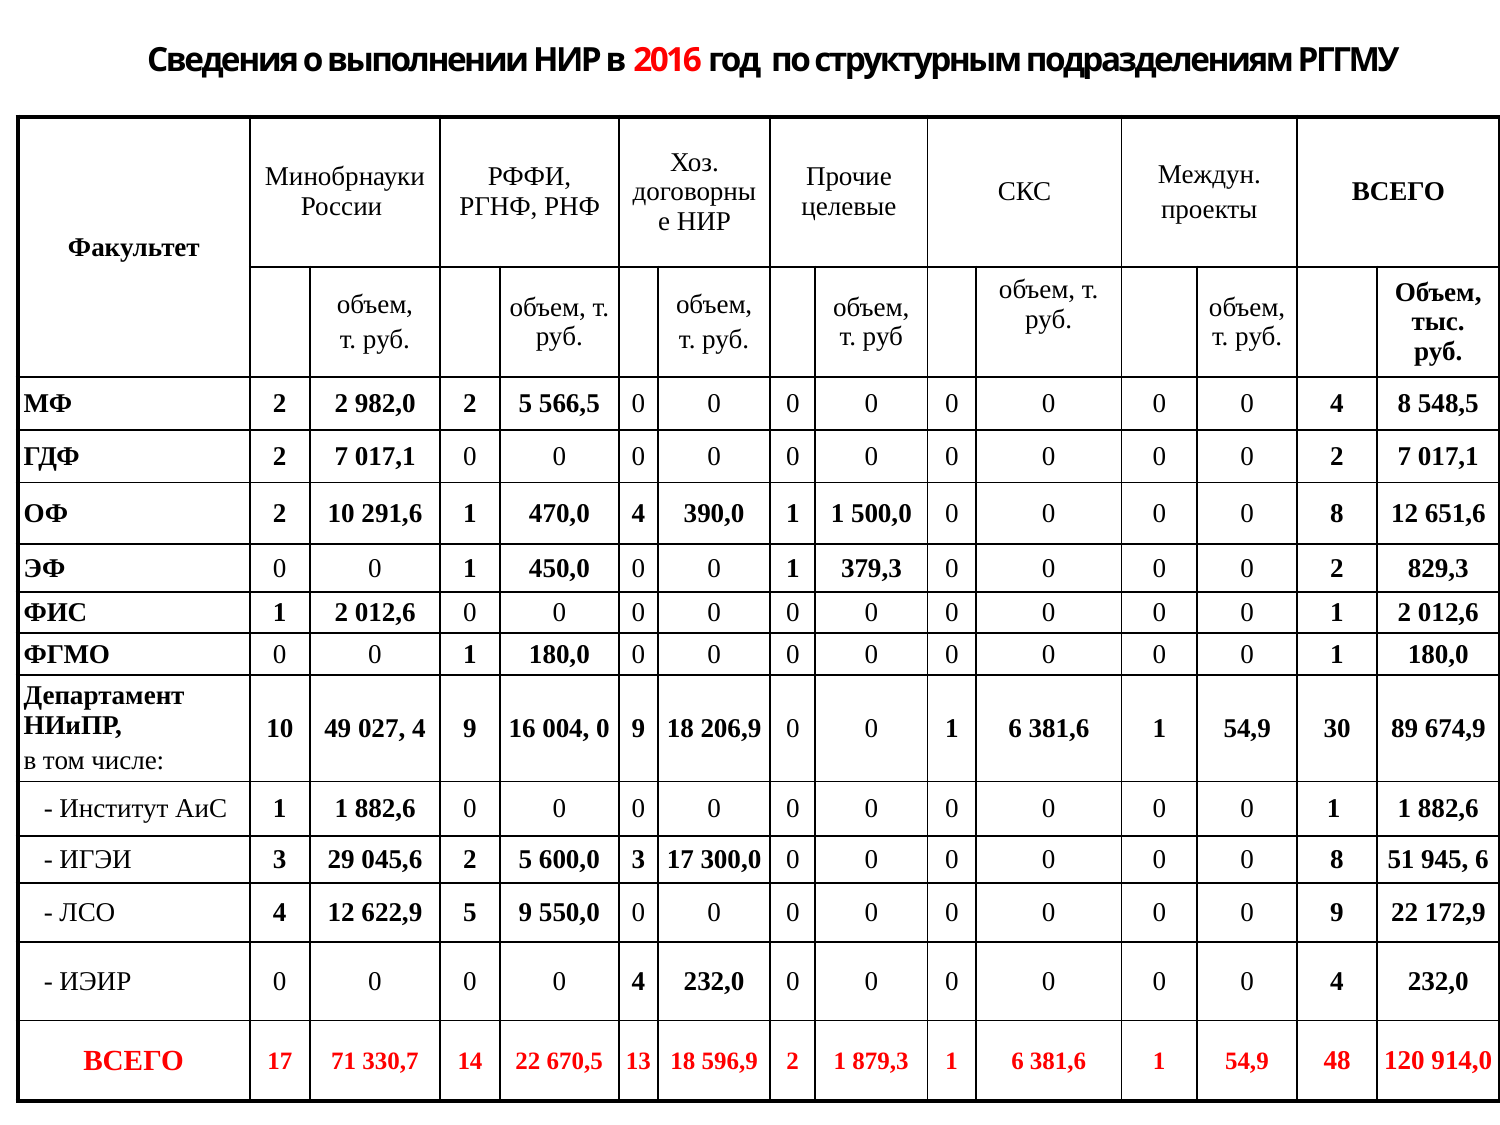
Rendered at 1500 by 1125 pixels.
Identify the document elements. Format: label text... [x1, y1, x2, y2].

table_cell 7 017,1 [1378, 431, 1498, 482]
table_cell 8 548,5 [1378, 378, 1498, 429]
table_cell объем, т. руб. [977, 268, 1121, 376]
table_cell 13 [620, 1021, 657, 1099]
table_cell 6 381,6 [977, 1021, 1121, 1099]
table_cell 0 [928, 431, 975, 482]
table_cell 30 [1298, 676, 1376, 781]
table_cell 0 [1198, 431, 1296, 482]
table_cell 0 [659, 782, 769, 835]
table_cell 5 600,0 [501, 837, 618, 882]
table_cell 8 [1298, 837, 1376, 882]
table_cell 5 [441, 884, 499, 941]
table_cell 3 [620, 837, 657, 882]
table_cell - ИГЭИ [20, 837, 249, 882]
table_cell объем, т. руб. [659, 268, 769, 376]
table_cell 0 [620, 378, 657, 429]
table_cell 0 [816, 634, 927, 674]
table_cell 1 879,3 [816, 1021, 927, 1099]
table_cell 54,9 [1198, 676, 1296, 781]
table_header Хоз. договорные НИР [620, 119, 769, 266]
table_cell 0 [1198, 634, 1296, 674]
table_cell 51 945, 6 [1378, 837, 1498, 882]
table_cell 2 [441, 378, 499, 429]
table_cell 0 [659, 634, 769, 674]
table_cell 0 [620, 593, 657, 632]
table_cell 1 [441, 545, 499, 591]
table_cell 0 [928, 593, 975, 632]
table_cell 0 [816, 884, 927, 941]
table_cell 0 [501, 943, 618, 1020]
table_cell 0 [1122, 431, 1196, 482]
table_cell Департамент НИиПР, в том числе: [20, 676, 249, 781]
table_cell 9 550,0 [501, 884, 618, 941]
table_cell 0 [816, 676, 927, 781]
table_cell 1 [928, 1021, 975, 1099]
table_cell ОФ [20, 483, 249, 543]
table_cell 0 [1122, 943, 1196, 1020]
table_header Факультет [20, 119, 249, 376]
table_cell 0 [659, 378, 769, 429]
table_cell 0 [977, 431, 1121, 482]
table_cell ЭФ [20, 545, 249, 591]
table_cell 2 012,6 [311, 593, 439, 632]
table_cell 2 [251, 431, 309, 482]
table_cell 0 [1122, 634, 1196, 674]
table_cell 0 [620, 431, 657, 482]
table_cell 379,3 [816, 545, 927, 591]
table_cell 0 [928, 782, 975, 835]
table_cell 16 004, 0 [501, 676, 618, 781]
table_cell 0 [928, 483, 975, 543]
table_cell 0 [771, 884, 814, 941]
table_cell 4 [1298, 943, 1376, 1020]
table_cell 450,0 [501, 545, 618, 591]
table_cell 0 [771, 593, 814, 632]
table_header Прочие целевые [771, 119, 927, 266]
table_cell МФ [20, 378, 249, 429]
table_cell 0 [620, 545, 657, 591]
table_cell 0 [251, 943, 309, 1020]
table_cell 0 [501, 431, 618, 482]
table_cell объем, т. руб. [501, 268, 618, 376]
table_cell 10 291,6 [311, 483, 439, 543]
table_cell 1 [251, 782, 309, 835]
table_cell 6 381,6 [977, 676, 1121, 781]
table_cell 0 [816, 782, 927, 835]
table_cell 180,0 [501, 634, 618, 674]
title Сведения о выполнении НИР в 2016 год по структурным подразделениям РГГМУ [88, 30, 1459, 90]
table_cell 0 [1122, 837, 1196, 882]
table_cell [928, 268, 975, 376]
table_cell ВСЕГО [20, 1021, 249, 1099]
table_cell 0 [1198, 782, 1296, 835]
table_cell 0 [928, 378, 975, 429]
table_cell 0 [928, 634, 975, 674]
table_cell 1 [441, 483, 499, 543]
table_cell 0 [816, 378, 927, 429]
table_cell 22 172,9 [1378, 884, 1498, 941]
table_cell 18 206,9 [659, 676, 769, 781]
table_cell 0 [977, 884, 1121, 941]
table_cell 470,0 [501, 483, 618, 543]
table_cell 4 [1298, 378, 1376, 429]
table_cell 17 300,0 [659, 837, 769, 882]
table_cell 8 [1298, 483, 1376, 543]
table_header ВСЕГО [1298, 119, 1498, 266]
table_cell 1 [1298, 782, 1376, 835]
table_cell - Институт АиС [20, 782, 249, 835]
table_cell 0 [311, 634, 439, 674]
table_cell 0 [441, 943, 499, 1020]
table_cell 18 596,9 [659, 1021, 769, 1099]
table_cell 0 [771, 837, 814, 882]
table_cell 0 [816, 593, 927, 632]
table_cell 0 [771, 431, 814, 482]
table_cell 22 670,5 [501, 1021, 618, 1099]
table_header Минобрнауки России [251, 119, 439, 266]
table_cell 0 [816, 837, 927, 882]
table_cell ГДФ [20, 431, 249, 482]
table_cell 1 [1298, 634, 1376, 674]
table_cell 1 500,0 [816, 483, 927, 543]
table_cell 2 [771, 1021, 814, 1099]
table_cell 2 [1298, 545, 1376, 591]
table_cell 232,0 [659, 943, 769, 1020]
table_cell 3 [251, 837, 309, 882]
table_cell 0 [1122, 593, 1196, 632]
table_cell 49 027, 4 [311, 676, 439, 781]
table_cell 829,3 [1378, 545, 1498, 591]
table_cell 1 [771, 545, 814, 591]
table_header РФФИ, РГНФ, РНФ [441, 119, 618, 266]
table_cell 71 330,7 [311, 1021, 439, 1099]
table_cell 2 [1298, 431, 1376, 482]
table_cell 29 045,6 [311, 837, 439, 882]
table_cell 14 [441, 1021, 499, 1099]
table_cell 0 [771, 943, 814, 1020]
table_cell ФГМО [20, 634, 249, 674]
table_cell 2 [251, 483, 309, 543]
table_cell 0 [977, 378, 1121, 429]
table_header Междун. проекты [1122, 119, 1296, 266]
table_cell 0 [977, 545, 1121, 591]
table_cell [1122, 268, 1196, 376]
table_cell 0 [1198, 593, 1296, 632]
table_cell 0 [311, 545, 439, 591]
table_cell 232,0 [1378, 943, 1498, 1020]
table_cell [620, 268, 657, 376]
table_cell 0 [816, 943, 927, 1020]
table_cell 0 [1122, 483, 1196, 543]
table_cell 0 [977, 782, 1121, 835]
table_cell 0 [977, 593, 1121, 632]
table_cell 54,9 [1198, 1021, 1296, 1099]
table_cell 390,0 [659, 483, 769, 543]
table_cell 0 [928, 884, 975, 941]
table_cell 0 [311, 943, 439, 1020]
table_cell 0 [771, 634, 814, 674]
table_cell 0 [251, 634, 309, 674]
table_header СКС [928, 119, 1121, 266]
table_cell 0 [816, 431, 927, 482]
table_cell 0 [977, 837, 1121, 882]
table_cell 12 651,6 [1378, 483, 1498, 543]
table_cell 0 [1198, 378, 1296, 429]
table_cell 89 674,9 [1378, 676, 1498, 781]
table_cell 0 [1122, 782, 1196, 835]
table_cell 0 [659, 593, 769, 632]
table_cell 12 622,9 [311, 884, 439, 941]
table_cell 1 [1122, 1021, 1196, 1099]
table_cell 0 [771, 676, 814, 781]
table_cell 0 [620, 634, 657, 674]
table_cell 2 012,6 [1378, 593, 1498, 632]
table_cell 0 [928, 837, 975, 882]
table_cell Объем, тыс. руб. [1378, 268, 1498, 376]
table_cell 0 [659, 545, 769, 591]
table_cell 0 [1198, 884, 1296, 941]
table_cell 0 [441, 782, 499, 835]
table_cell объем, т. руб. [1198, 268, 1296, 376]
table_cell объем, т. руб [816, 268, 927, 376]
table_cell 0 [928, 943, 975, 1020]
table_cell 0 [441, 593, 499, 632]
table_cell объем, т. руб. [311, 268, 439, 376]
table_cell 1 [928, 676, 975, 781]
table_cell 48 [1298, 1021, 1376, 1099]
table_cell 4 [251, 884, 309, 941]
table_cell 9 [441, 676, 499, 781]
table_cell 1 [1298, 593, 1376, 632]
table_cell 10 [251, 676, 309, 781]
table_cell [1298, 268, 1376, 376]
table_cell 9 [1298, 884, 1376, 941]
table_cell - ИЭИР [20, 943, 249, 1020]
table_cell 0 [771, 782, 814, 835]
table_cell 0 [1198, 483, 1296, 543]
table_cell 1 [251, 593, 309, 632]
table_cell 0 [1122, 545, 1196, 591]
table_cell 5 566,5 [501, 378, 618, 429]
table_cell 0 [977, 943, 1121, 1020]
table_cell 0 [501, 782, 618, 835]
table_cell 0 [1122, 884, 1196, 941]
table_cell 9 [620, 676, 657, 781]
table_cell - ЛСО [20, 884, 249, 941]
table_cell 1 882,6 [311, 782, 439, 835]
table_cell 2 [251, 378, 309, 429]
table_cell ФИС [20, 593, 249, 632]
table_cell 4 [620, 943, 657, 1020]
table_cell 0 [659, 431, 769, 482]
table_cell 0 [928, 545, 975, 591]
table_cell 180,0 [1378, 634, 1498, 674]
table_cell 17 [251, 1021, 309, 1099]
table_cell 1 [441, 634, 499, 674]
table_cell 0 [1198, 943, 1296, 1020]
table_cell 0 [620, 884, 657, 941]
table_cell [251, 268, 309, 376]
table_cell 0 [659, 884, 769, 941]
table_cell 1 882,6 [1378, 782, 1498, 835]
table_cell 0 [620, 782, 657, 835]
table_cell 4 [620, 483, 657, 543]
table_cell 120 914,0 [1378, 1021, 1498, 1099]
table_cell 0 [251, 545, 309, 591]
table_cell 0 [441, 431, 499, 482]
table_cell 0 [977, 483, 1121, 543]
table_cell 1 [1122, 676, 1196, 781]
table_cell 0 [501, 593, 618, 632]
table_cell 2 982,0 [311, 378, 439, 429]
table_cell [441, 268, 499, 376]
table_cell 0 [1198, 545, 1296, 591]
table_cell 2 [441, 837, 499, 882]
table_cell 0 [771, 378, 814, 429]
table_cell 0 [1198, 837, 1296, 882]
table_cell [771, 268, 814, 376]
table_cell 7 017,1 [311, 431, 439, 482]
table_cell 0 [1122, 378, 1196, 429]
table_cell 0 [977, 634, 1121, 674]
table_cell 1 [771, 483, 814, 543]
